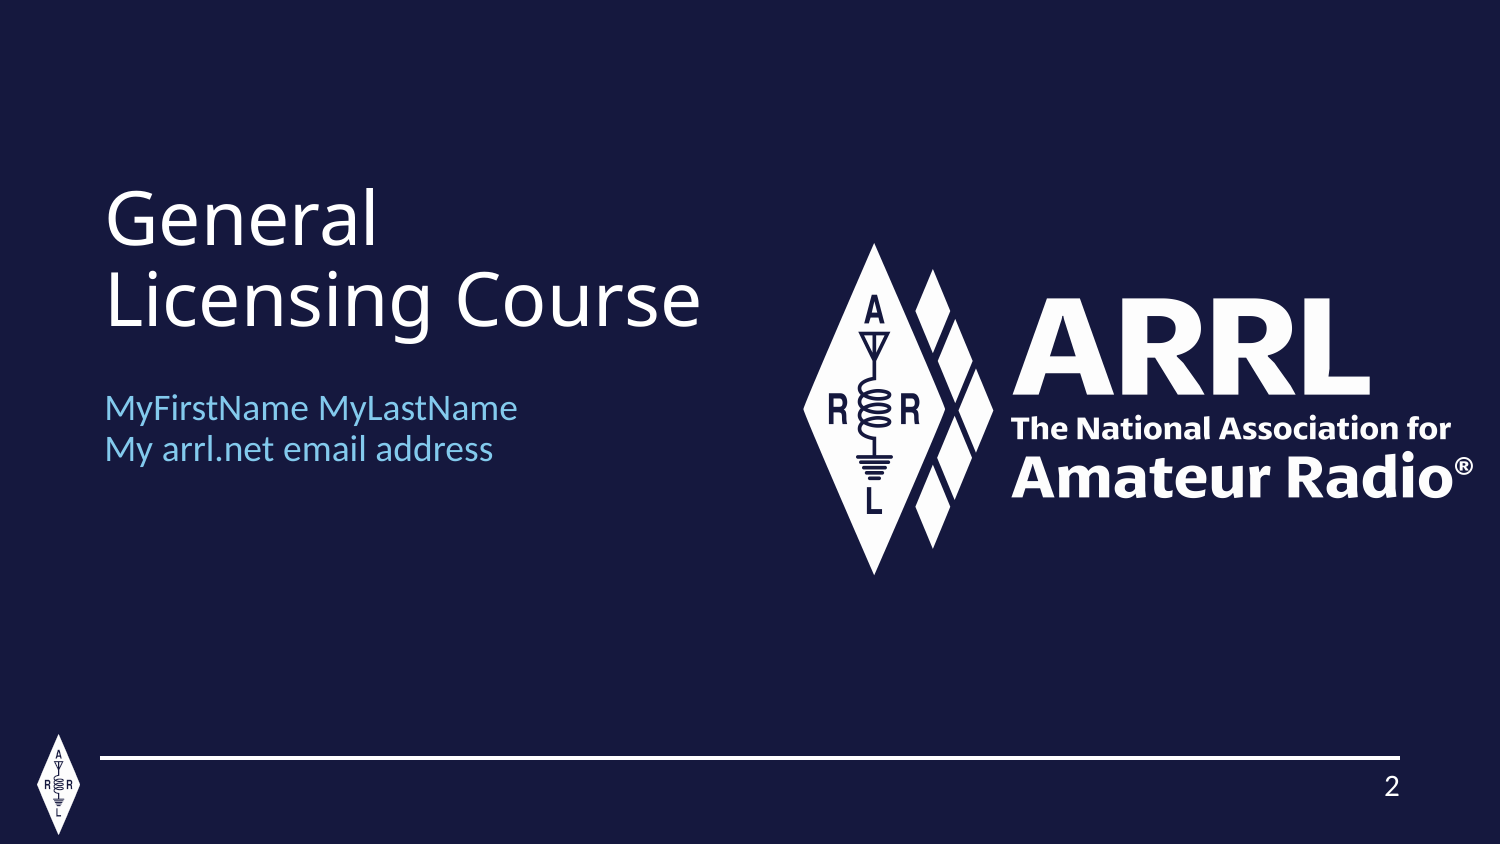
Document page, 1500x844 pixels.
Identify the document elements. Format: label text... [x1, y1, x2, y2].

picture [37, 734, 80, 835]
subtitle MyFirstName MyLastName My arrl.net email address [104, 382, 536, 614]
slide_number 2 [1302, 761, 1400, 807]
picture [801, 239, 1478, 580]
title General Licensing Course [104, 95, 775, 350]
